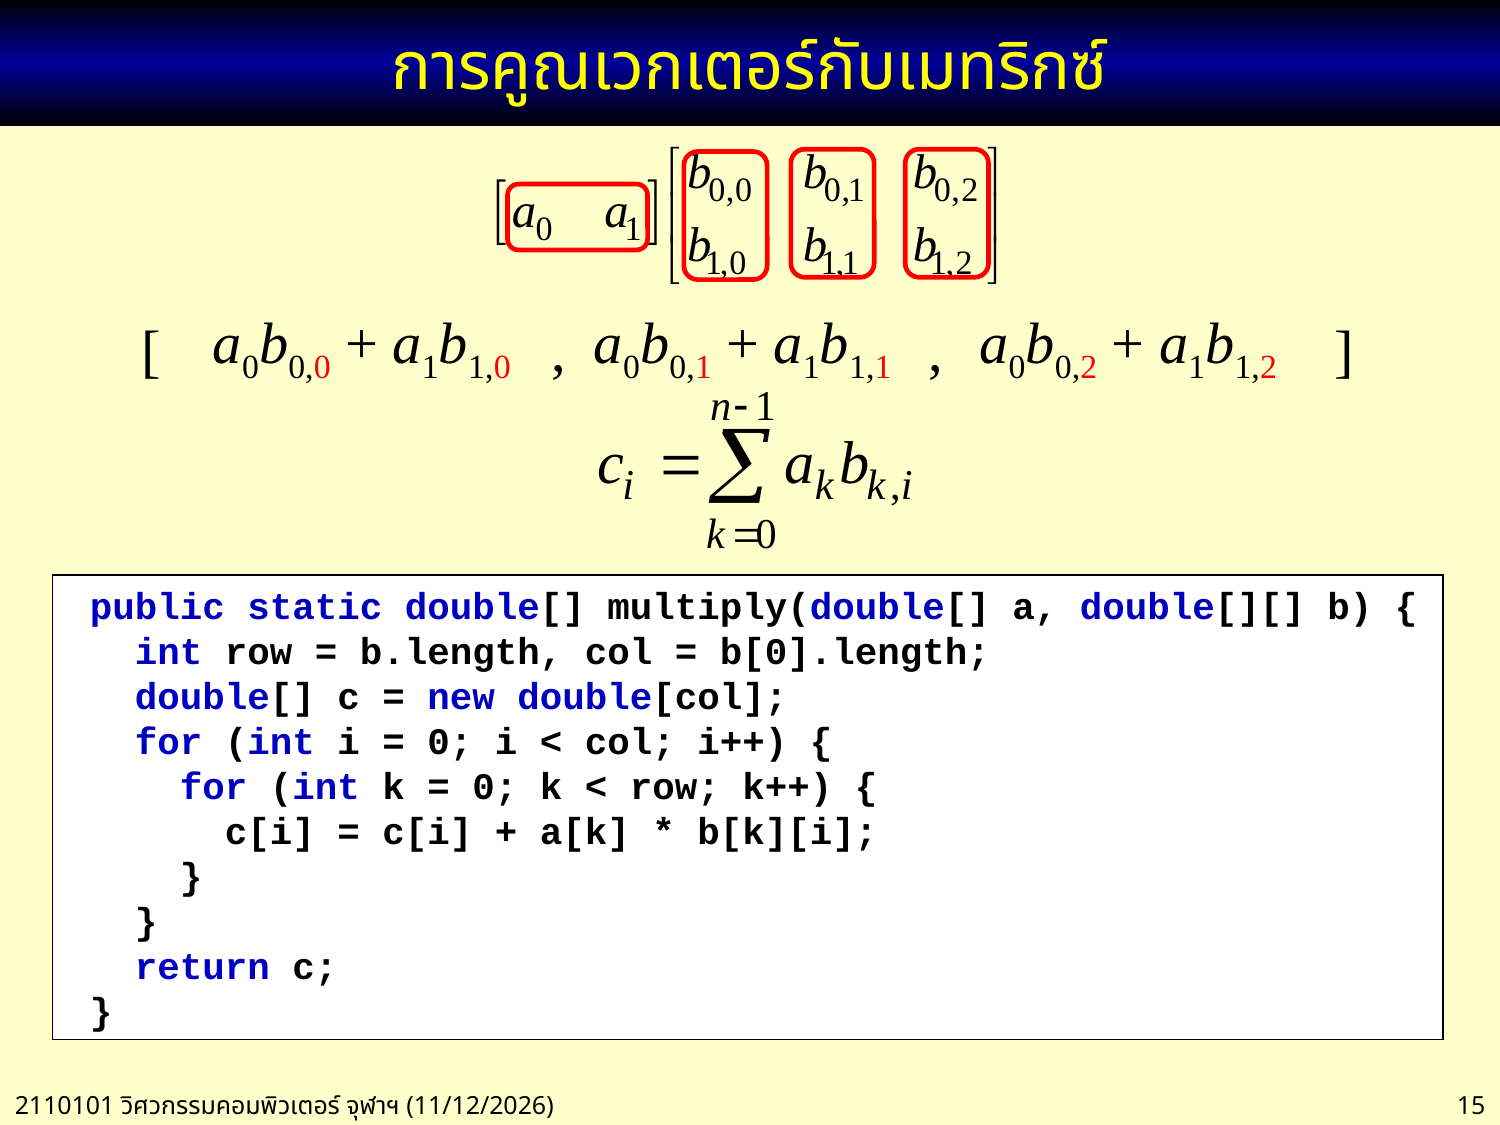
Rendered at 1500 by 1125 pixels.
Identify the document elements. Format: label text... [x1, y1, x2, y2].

text_box a0b0,2 + a1b1,2 [964, 297, 1315, 393]
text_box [487, 135, 1019, 297]
text_box [ , , ] [126, 304, 198, 391]
text_box [ , , ] [1315, 304, 1398, 391]
text_box a0b0,0 + a1b1,0 [198, 297, 549, 393]
text_box a0b0,1 + a1b1,1 [579, 304, 930, 393]
title การคูณเวกเตอร์กับเมทริกซ์ [0, 0, 1500, 126]
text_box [586, 374, 932, 563]
text_box public static double[] multiply(double[] a, double[][] b) { int row = b.length, col = b[0].length; double[] c = new double[col]; for (int i = 0; i < col; i++) { for (int k = 0; k < row; k++) { c[i] = c[i] + a[k] * b[k][i]; } } return c; } [52, 574, 1444, 1040]
text_box [ , , ] [930, 304, 964, 391]
text_box [ , , ] [549, 304, 579, 391]
